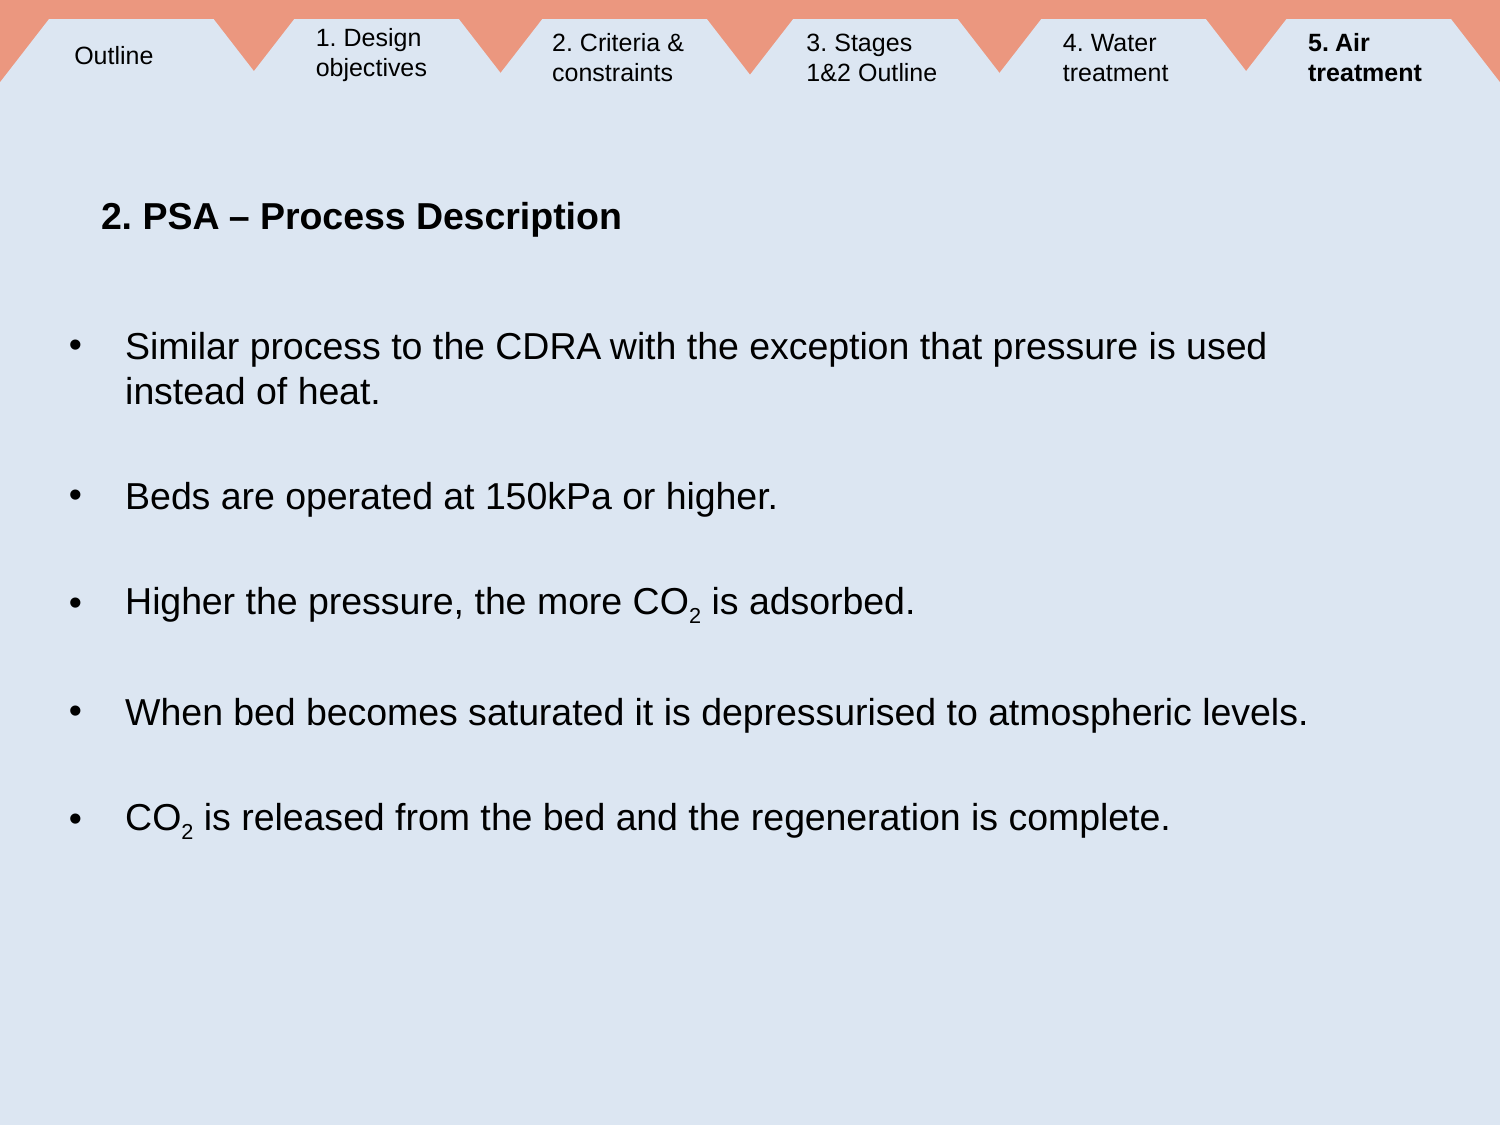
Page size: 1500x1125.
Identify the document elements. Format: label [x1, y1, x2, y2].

list [0, 0, 1500, 1125]
